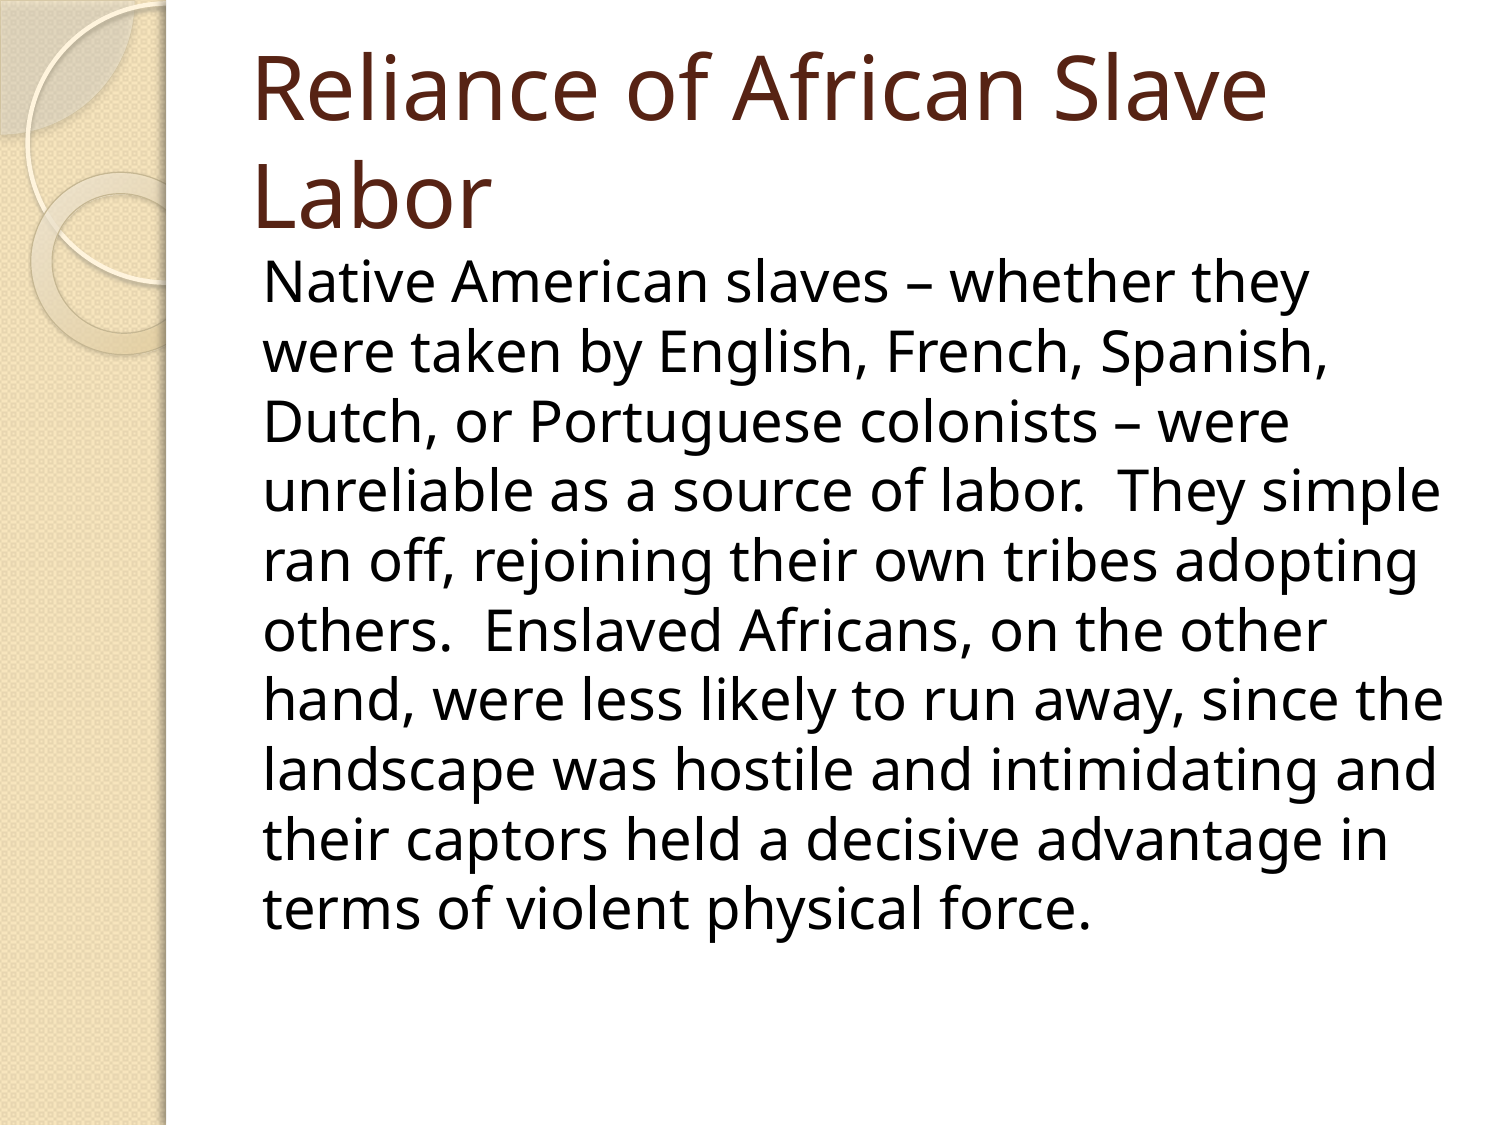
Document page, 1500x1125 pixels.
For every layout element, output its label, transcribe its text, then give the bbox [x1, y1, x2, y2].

title Reliance of African Slave Labor [235, 45, 1466, 233]
list Native American slaves – whether they were taken by English, French, Spanish, Dutch, or Portuguese colonists – were unreliable as a source of labor. They simple ran off, rejoining their own tribes adopting others. Enslaved Africans, on the other hand, were less likely to run away, since the landscape was hostile and intimidating and their captors held a decisive advantage in terms of violent physical force. [235, 237, 1466, 1025]
